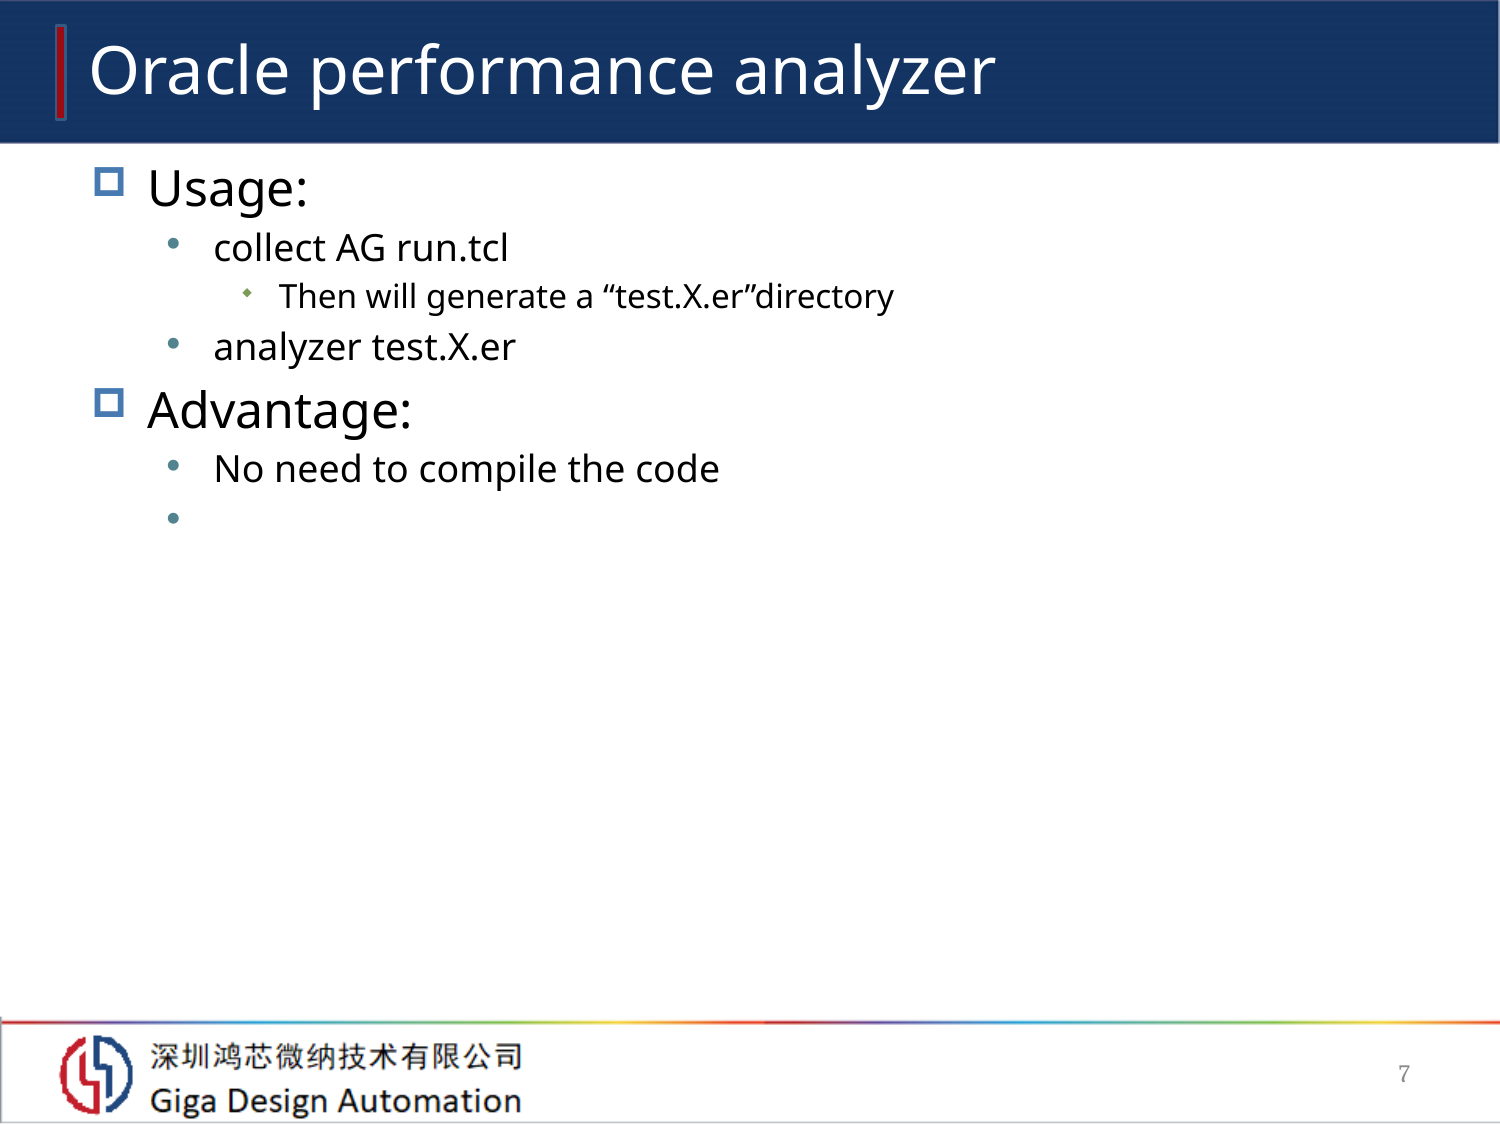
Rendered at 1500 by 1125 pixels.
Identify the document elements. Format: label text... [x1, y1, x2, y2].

list Usage: collect AG run.tcl Then will generate a “test.X.er”directory analyzer test.X.er Advantage: No need to compile the code [76, 149, 1424, 1012]
title Oracle performance analyzer [73, 20, 1424, 138]
picture [0, 0, 1500, 1125]
slide_number 7 [1074, 1042, 1425, 1103]
